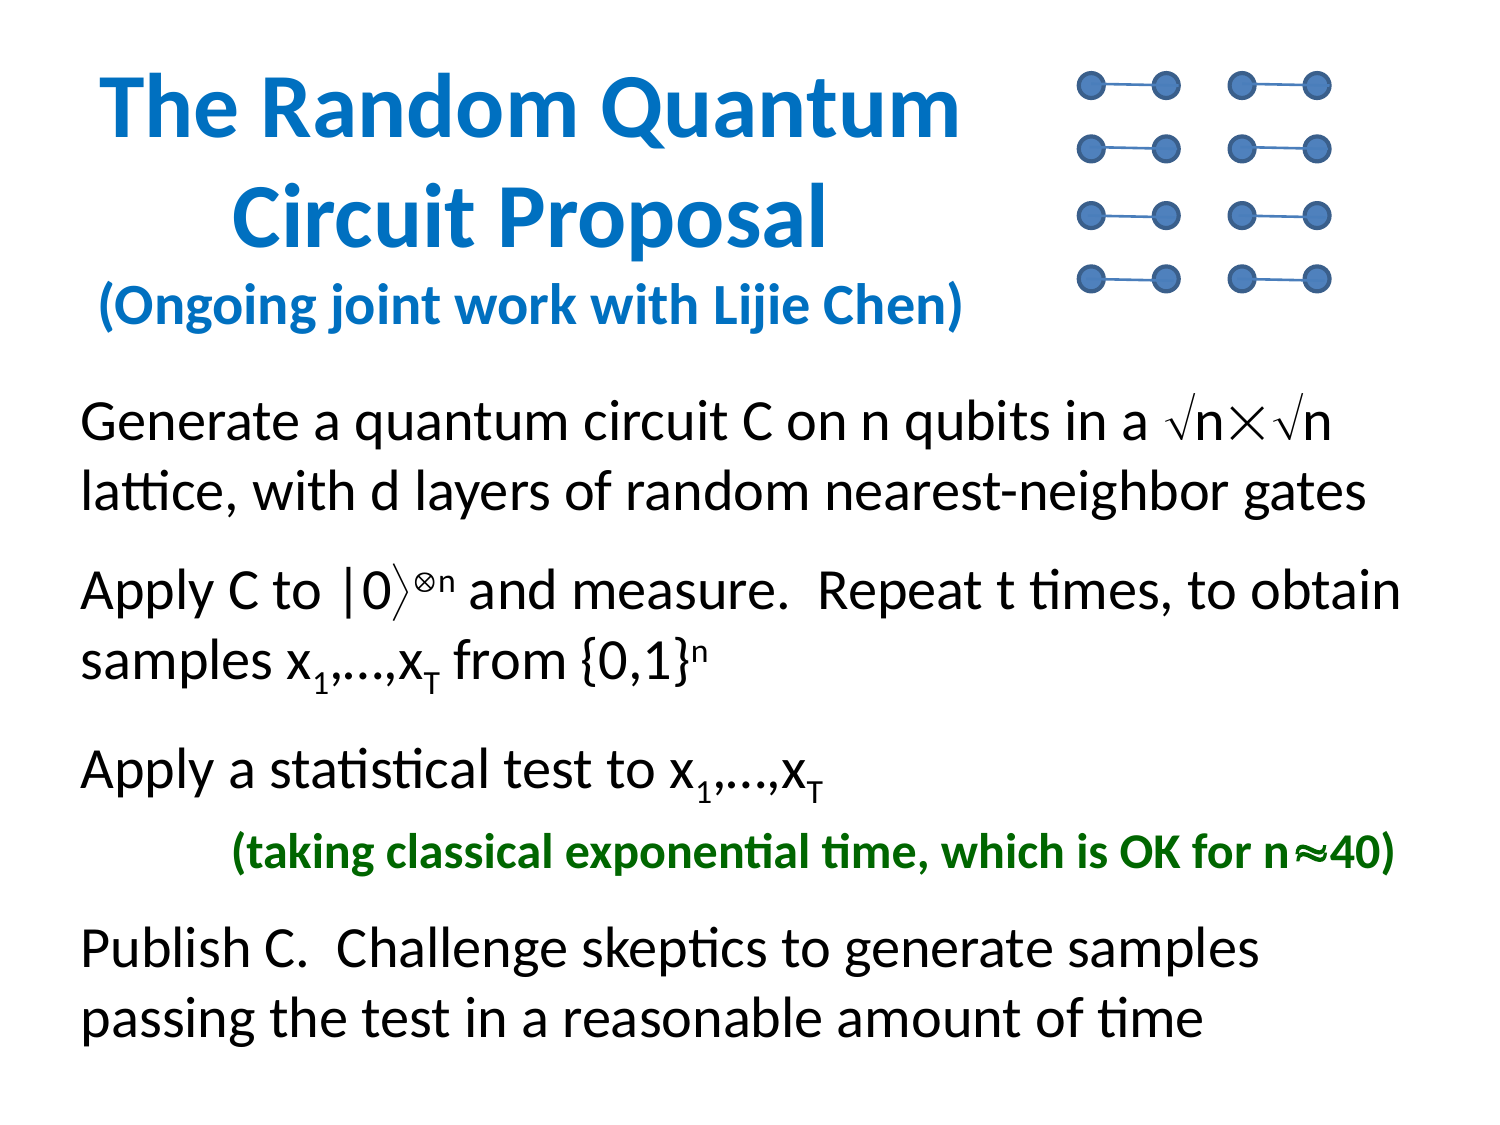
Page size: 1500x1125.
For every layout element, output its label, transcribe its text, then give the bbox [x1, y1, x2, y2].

text_box [1076, 134, 1106, 164]
text_box [1227, 264, 1257, 294]
text_box [1303, 134, 1332, 150]
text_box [1089, 146, 1178, 150]
text_box Generate a quantum circuit C on n qubits in a nn lattice, with d layers of random nearest-neighbor gates Apply C to |0n and measure. Repeat t times, to obtain samples x1,…,xT from {0,1}n Apply a statistical test to x1,…,xT (taking classical exponential time, which is OK for n40) Publish C. Challenge skeptics to generate samples passing the test in a reasonable amount of time [66, 374, 1442, 1057]
text_box [1227, 134, 1257, 164]
text_box [1302, 201, 1332, 231]
text_box [1076, 201, 1106, 231]
text_box [1151, 264, 1181, 294]
text_box [1151, 201, 1181, 231]
text_box [1227, 70, 1257, 101]
text_box [1154, 93, 1179, 101]
text_box [1302, 264, 1332, 294]
text_box [1302, 70, 1332, 101]
text_box [1305, 155, 1331, 164]
text_box [1076, 264, 1106, 294]
text_box The Random Quantum Circuit Proposal (Ongoing joint work with Lijie Chen) [74, 38, 988, 344]
text_box [1152, 134, 1181, 150]
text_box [1240, 146, 1329, 150]
text_box [1154, 155, 1180, 164]
text_box [1227, 201, 1257, 231]
text_box [1076, 70, 1106, 101]
text_box [1152, 70, 1181, 84]
